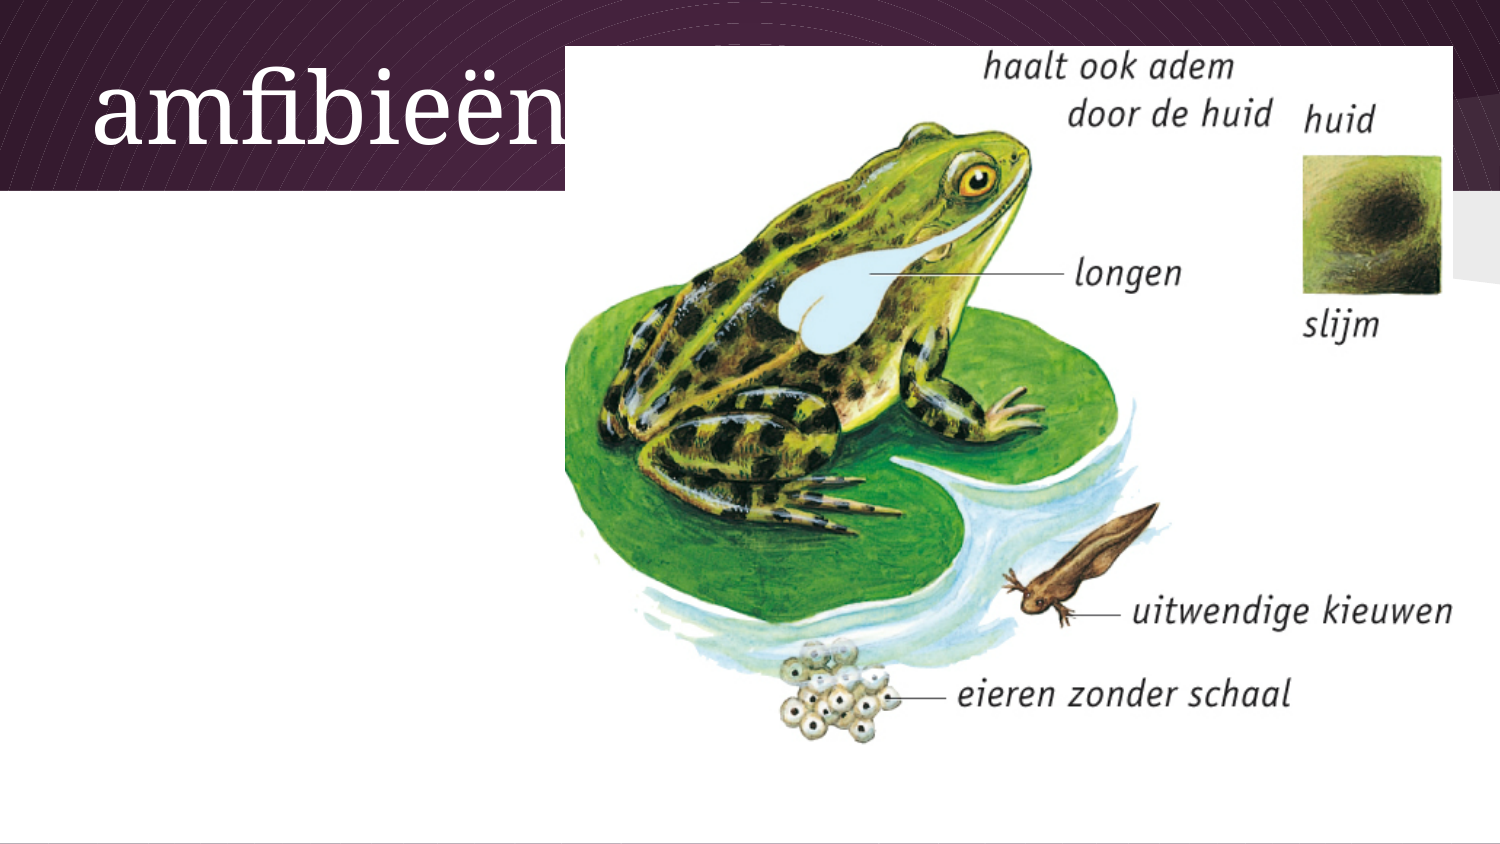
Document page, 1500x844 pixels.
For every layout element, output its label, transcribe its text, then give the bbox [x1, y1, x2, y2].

picture [565, 46, 1454, 746]
title amfibieën [75, 33, 1425, 175]
